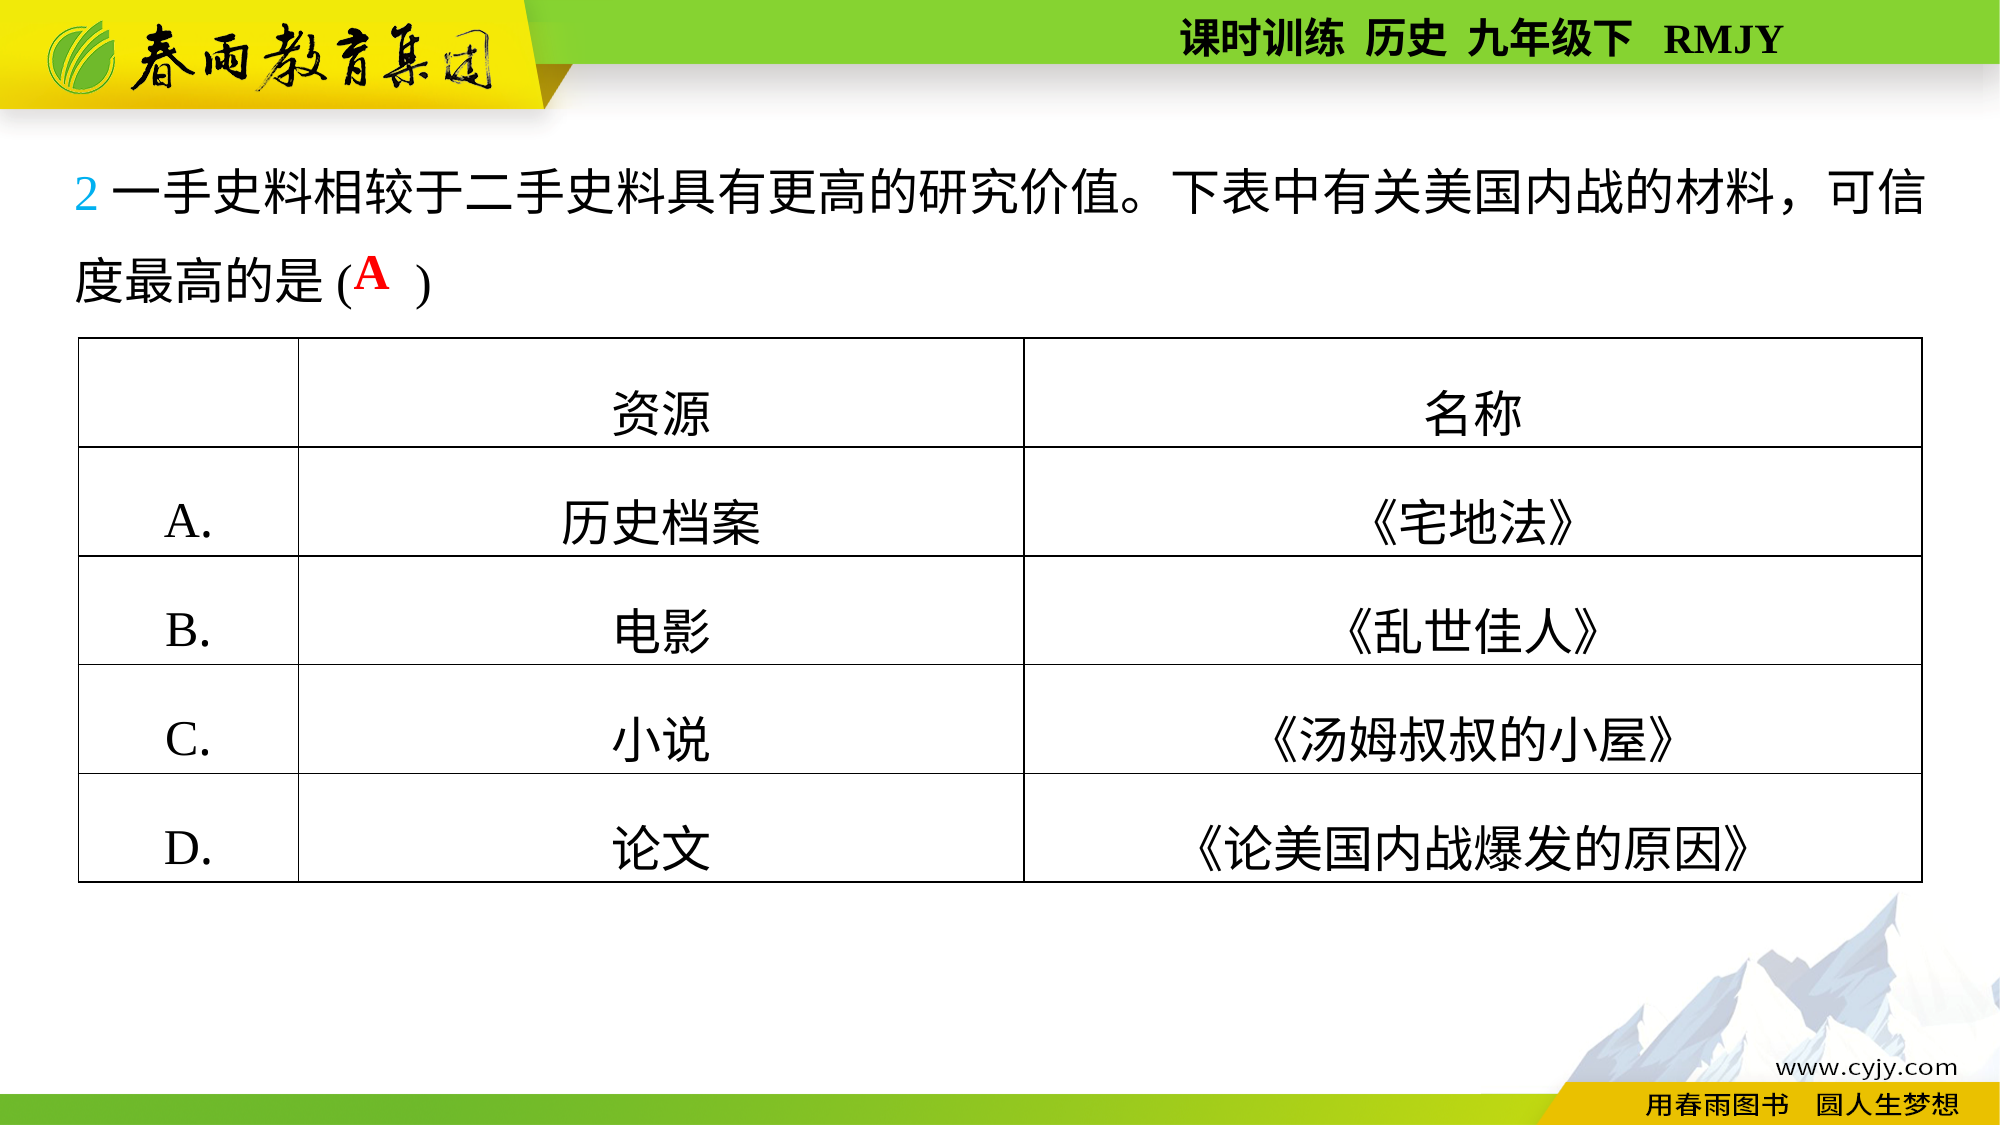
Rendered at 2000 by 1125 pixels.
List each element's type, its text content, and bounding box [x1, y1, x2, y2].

text_box A [338, 231, 405, 307]
table_header 资源 [299, 339, 1023, 446]
picture [0, 0, 2000, 1125]
table_cell B. [79, 557, 298, 664]
table_cell 《宅地法》 [1025, 448, 1921, 555]
table_cell 小说 [299, 665, 1023, 773]
table_cell 《乱世佳人》 [1025, 557, 1921, 664]
table_cell C. [79, 665, 298, 773]
table_cell 论文 [299, 774, 1023, 881]
table_header [79, 339, 298, 446]
table_cell 电影 [299, 557, 1023, 664]
table_cell 《汤姆叔叔的小屋》 [1025, 665, 1921, 773]
list 2一手史料相较于二手史料具有更高的研究价值。下表中有关美国内战的材料，可信度最高的是( ) [59, 122, 1944, 320]
table_cell 历史档案 [299, 448, 1023, 555]
table_header 名称 [1025, 339, 1921, 446]
table_cell 《论美国内战爆发的原因》 [1025, 774, 1921, 881]
table_cell A. [79, 448, 298, 555]
table_cell D. [79, 774, 298, 881]
